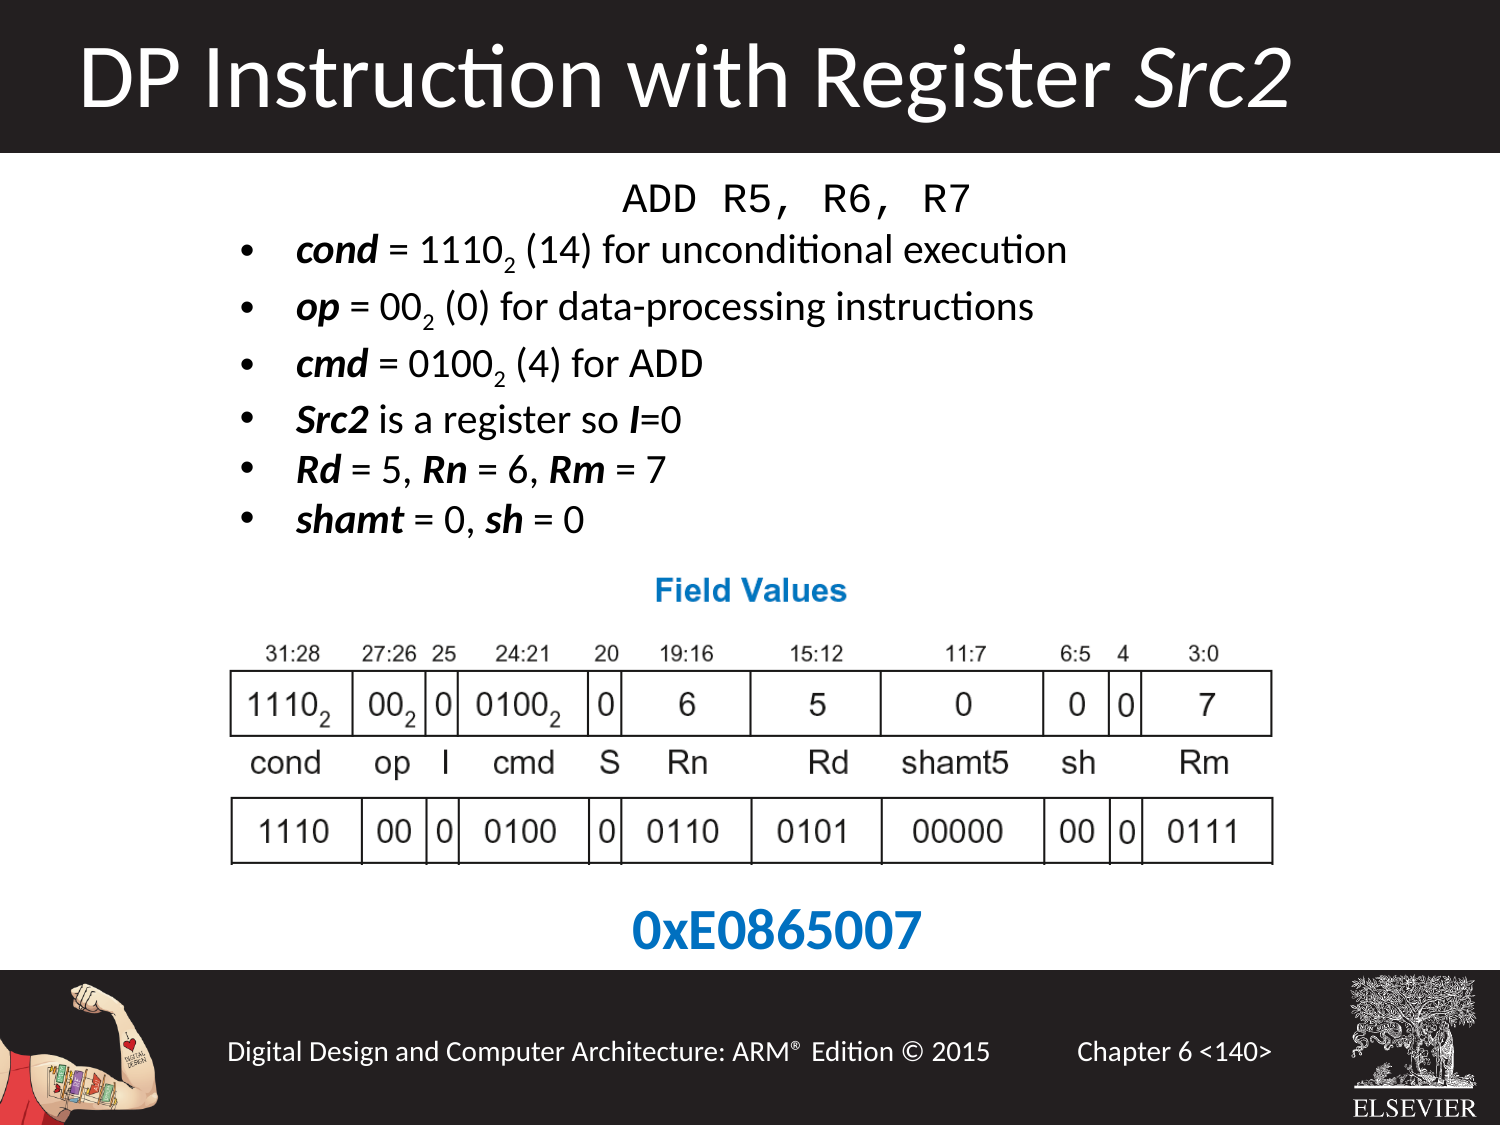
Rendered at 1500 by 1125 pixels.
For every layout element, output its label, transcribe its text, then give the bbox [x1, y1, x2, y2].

text_box ADD R5, R6, R7 cond = 11102 (14) for unconditional execution op = 002 (0) for data-processing instructions cmd = 01002 (4) for ADD Src2 is a register so I=0 Rd = 5, Rn = 6, Rm = 7 shamt = 0, sh = 0 [150, 159, 1388, 972]
picture [213, 562, 1287, 866]
picture [1350, 974, 1477, 1117]
text_box [112, 200, 1438, 1050]
text_box DP Instruction with Register Src2 [63, 8, 1488, 133]
picture [0, 979, 163, 1125]
text_box 0xE0865007 [617, 883, 1046, 969]
